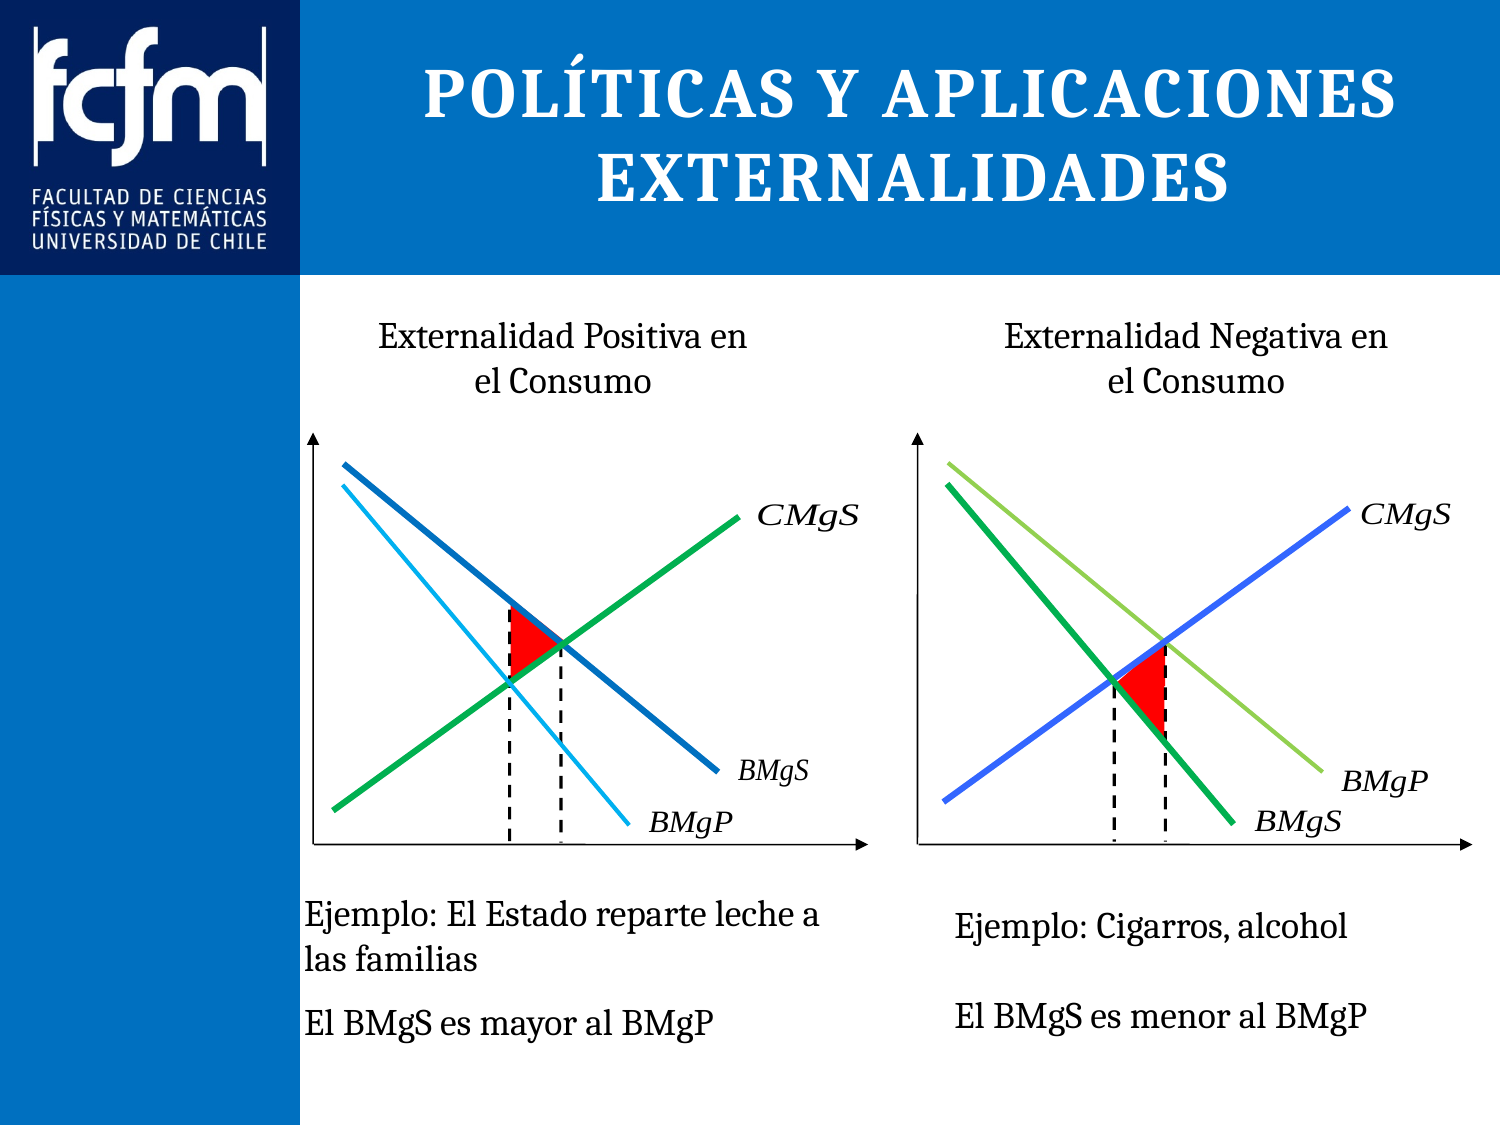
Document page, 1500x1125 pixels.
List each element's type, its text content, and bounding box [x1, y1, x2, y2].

picture [29, 18, 272, 254]
title Políticas y aplicaciones externalidades [399, 37, 1425, 225]
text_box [312, 432, 869, 846]
text_box Externalidad Positiva en el Consumo [360, 303, 767, 409]
text_box Externalidad Negativa en el Consumo [987, 303, 1406, 409]
text_box Ejemplo: Cigarros, alcohol El BMgS es menor al BMgP [939, 893, 1500, 1043]
text_box Ejemplo: El Estado reparte leche a las familias El BMgS es mayor al BMgP [289, 881, 883, 1050]
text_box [917, 432, 1473, 845]
